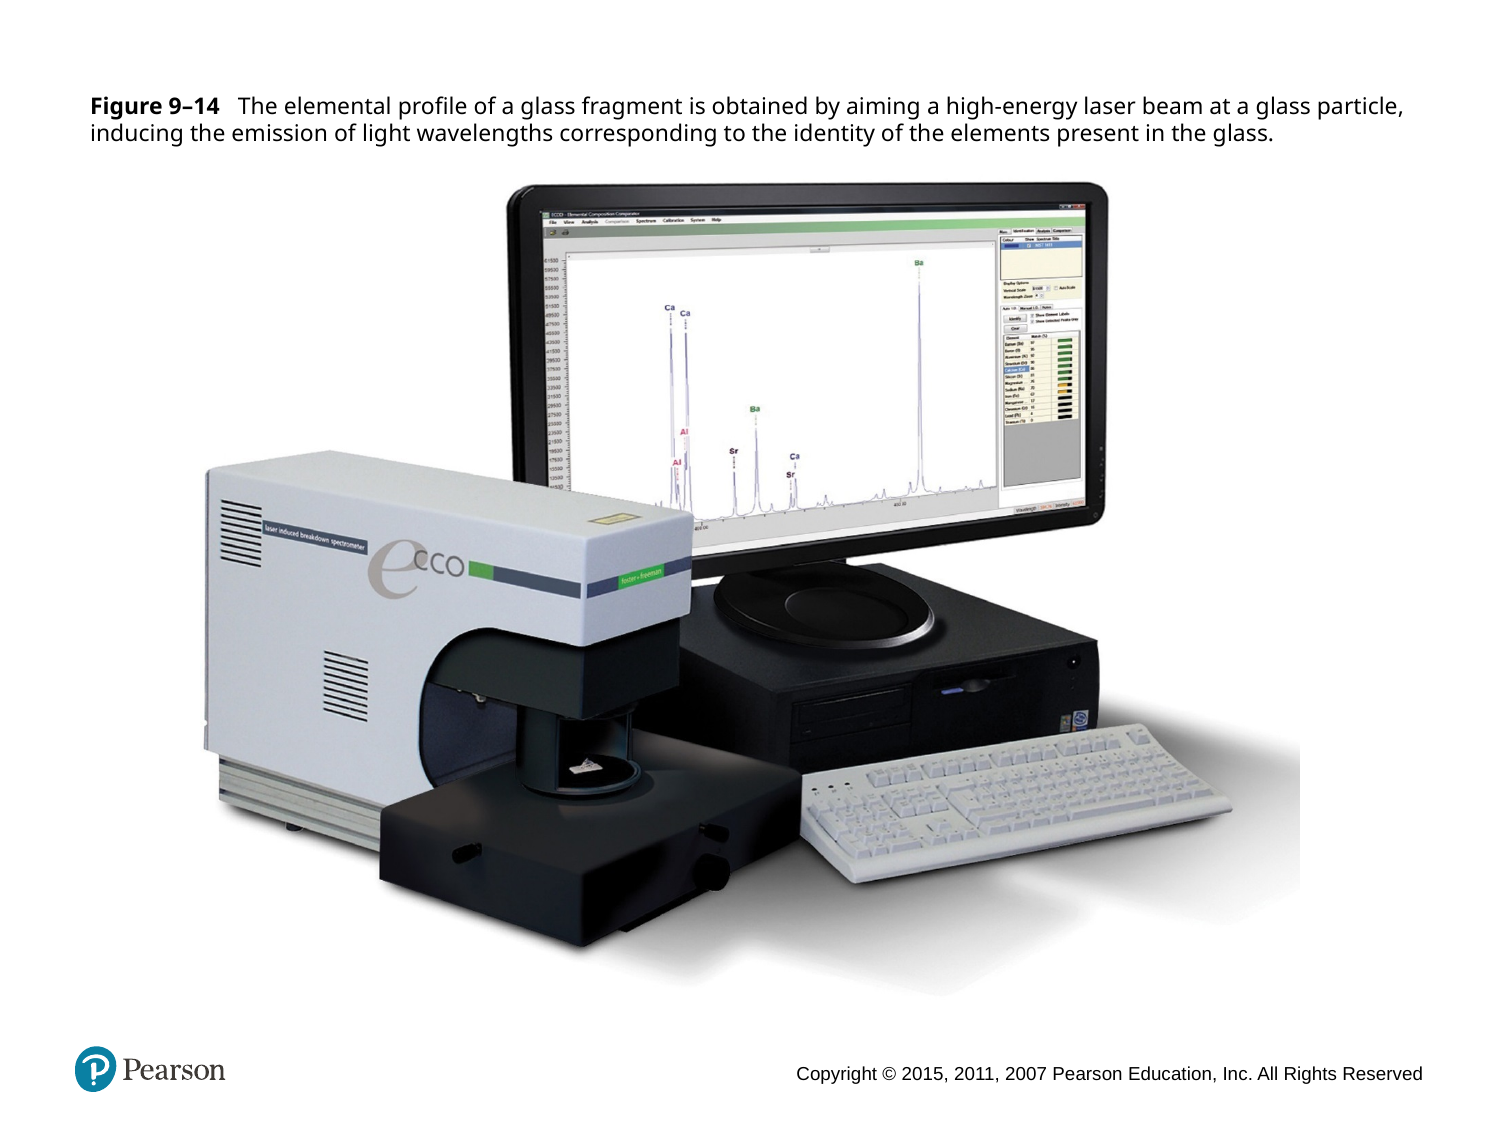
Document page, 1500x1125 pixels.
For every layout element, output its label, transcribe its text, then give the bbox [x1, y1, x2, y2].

picture [200, 174, 1300, 1001]
title Figure 9–14 The elemental profile of a glass fragment is obtained by aiming a high-energy laser beam at a glass particle, inducing the emission of light wavelengths corresponding to the identity of the elements present in the glass. [74, 62, 1426, 176]
